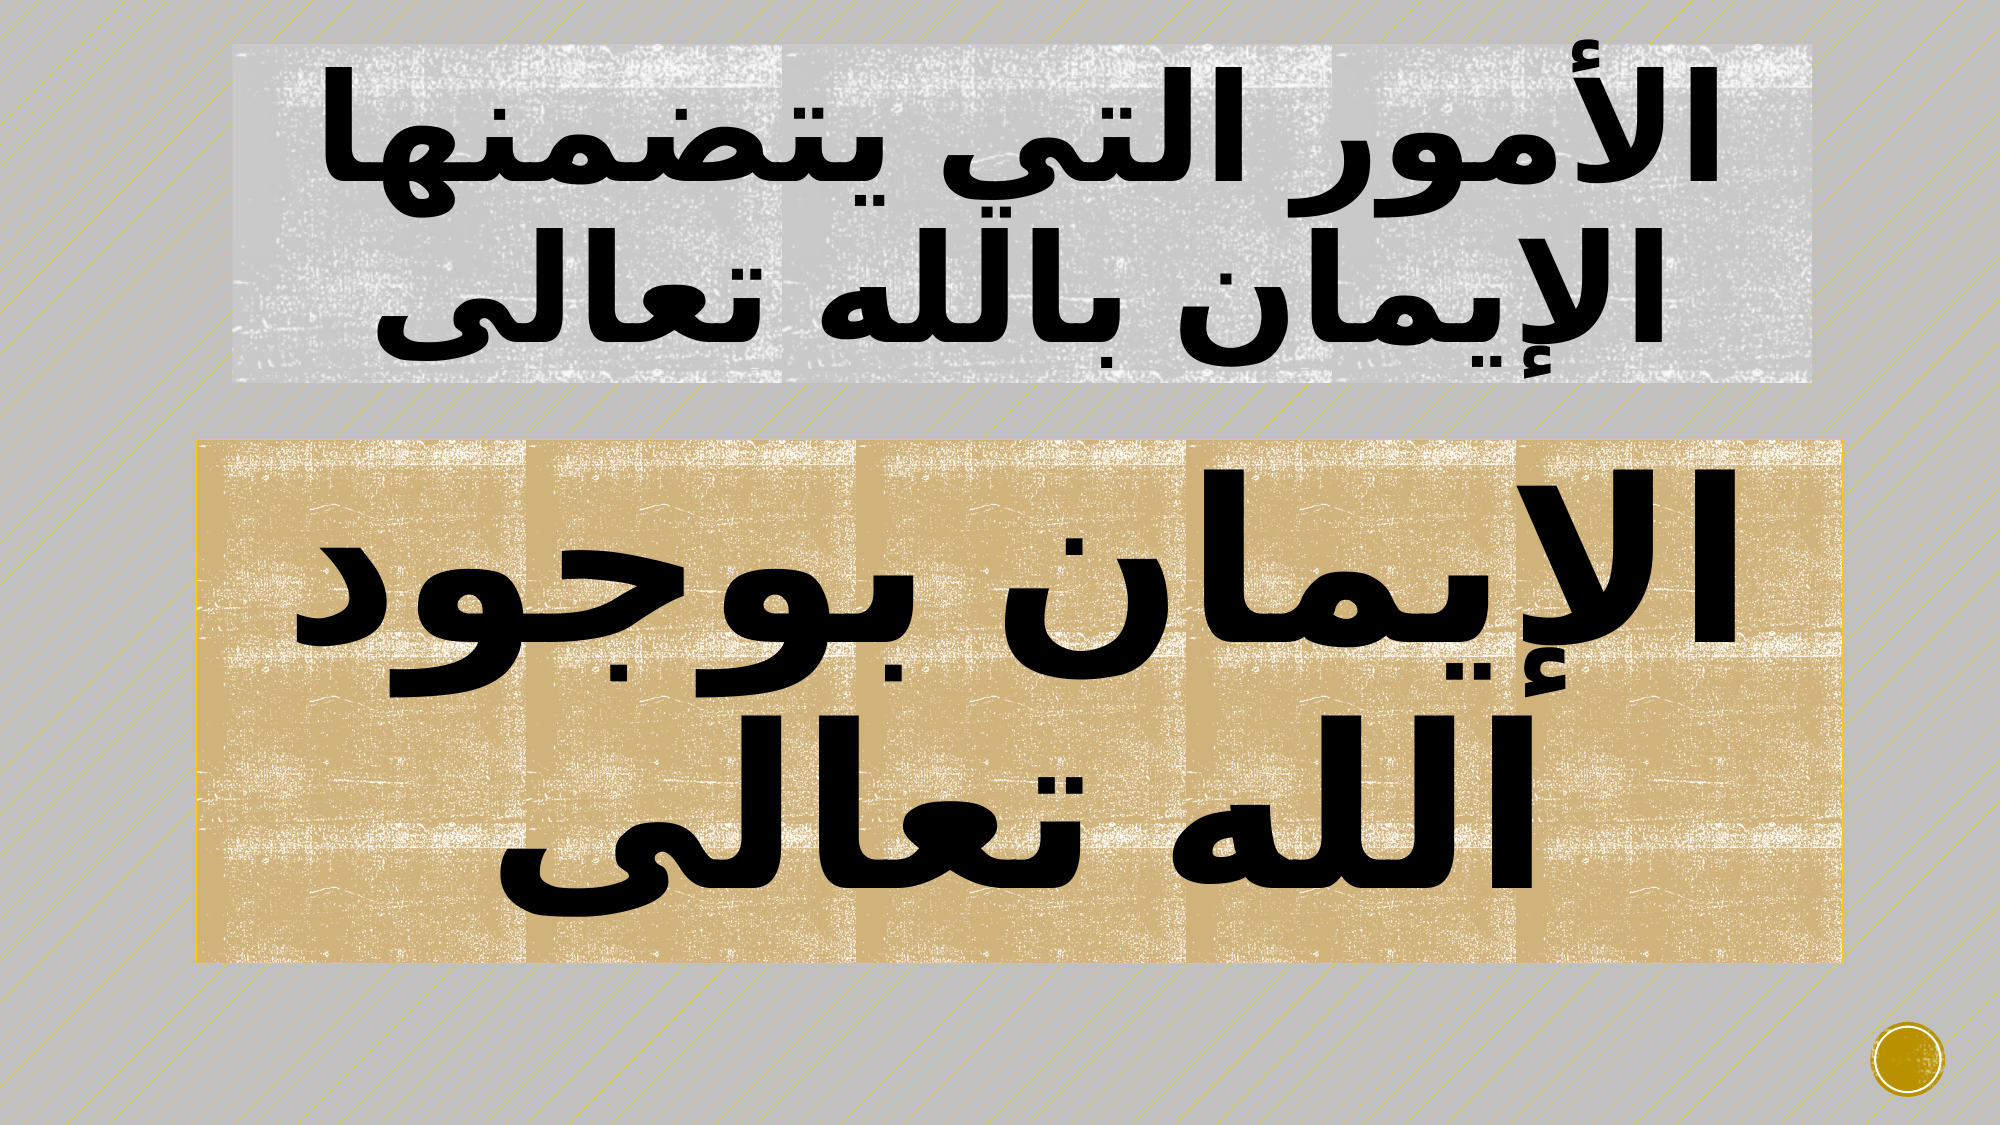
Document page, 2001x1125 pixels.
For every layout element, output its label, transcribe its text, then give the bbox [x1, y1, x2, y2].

title الأمور التي يتضمنها الإيمان بالله تعالى [232, 44, 1813, 383]
list الإيمان بوجود الله تعالى [196, 439, 1843, 964]
